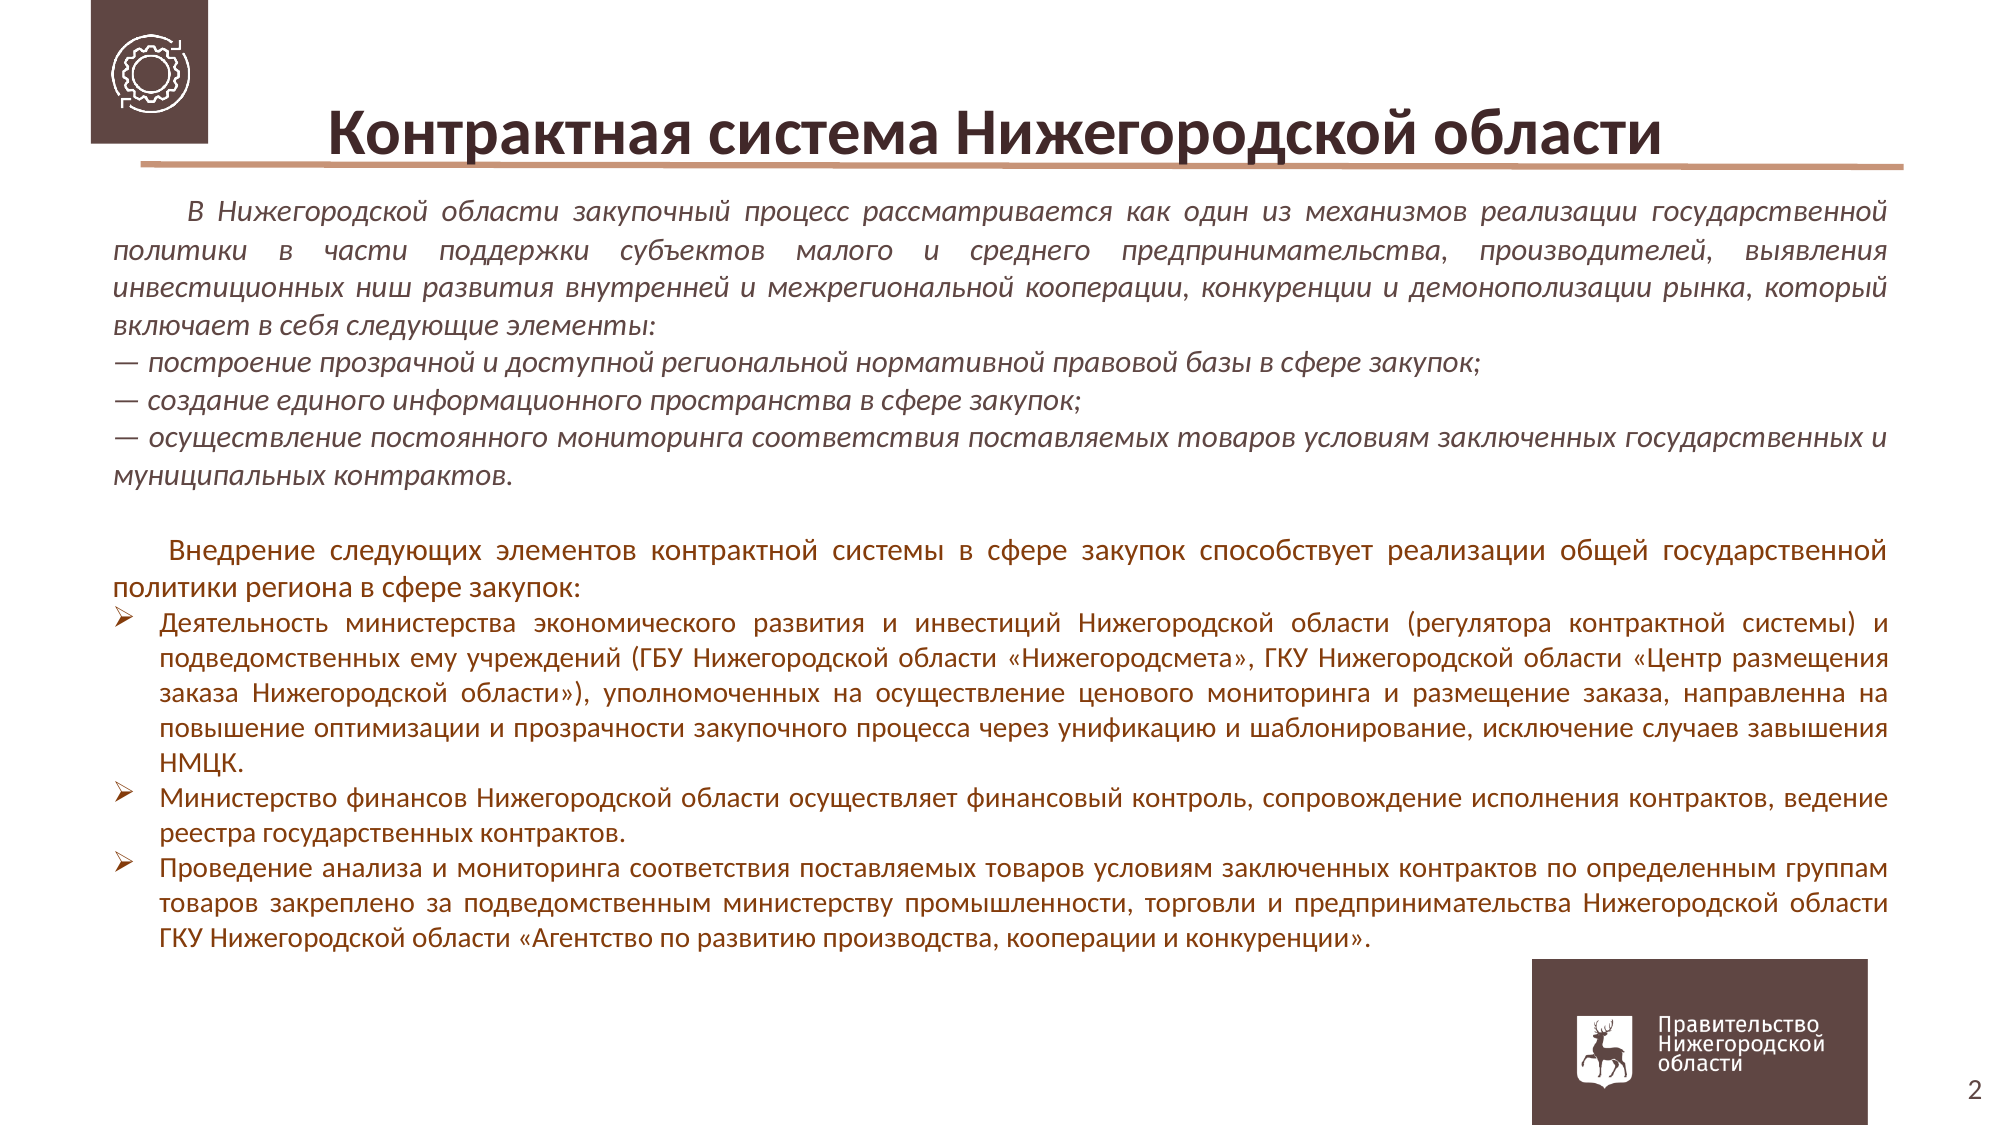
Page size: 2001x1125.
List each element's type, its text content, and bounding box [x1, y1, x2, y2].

text_box В Нижегородской области закупочный процесс рассматривается как один из механизмов реализации государственной политики в части поддержки субъектов малого и среднего предпринимательства, производителей, выявления инвестиционных ниш развития внутренней и межрегиональной кооперации, конкуренции и демонополизации рынка, который включает в себя следующие элементы: — построение прозрачной и доступной региональной нормативной правовой базы в сфере закупок; — создание единого информационного пространства в сфере закупок; — осуществление постоянного мониторинга соответствия поставляемых товаров условиям заключенных государственных и муниципальных контрактов. Внедрение следующих элементов контрактной системы в сфере закупок способствует реализации общей государственной политики региона в сфере закупок: Деятельность министерства экономического развития и инвестиций Нижегородской области (регулятора контрактной системы) и подведомственных ему учреждений (ГБУ Нижегородской области «Нижегородсмета», ГКУ Нижегородской области «Центр размещения заказа Нижегородской области»), уполномоченных на осуществление ценового мониторинга и размещение заказа, направленна на повышение оптимизации и прозрачности закупочного процесса через унификацию и шаблонирование, исключение случаев завышения НМЦК. Министерство финансов Нижегородской области осуществляет финансовый контроль, сопровождение исполнения контрактов, ведение реестра государственных контрактов. Проведение анализа и мониторинга соответствия поставляемых товаров условиям заключенных контрактов по определенным группам товаров закреплено за подведомственным министерству промышленности, торговли и предпринимательства Нижегородской области ГКУ Нижегородской области «Агентство по развитию производства, кооперации и конкуренции». [97, 176, 1905, 1125]
text_box Контрактная система Нижегородской области [313, 80, 1680, 164]
picture [111, 34, 190, 113]
text_box [90, 0, 209, 144]
picture [1532, 959, 1868, 1125]
text_box Контрактная система Нижегородской области [313, 167, 1680, 176]
text_box 2 [1941, 1067, 1983, 1105]
